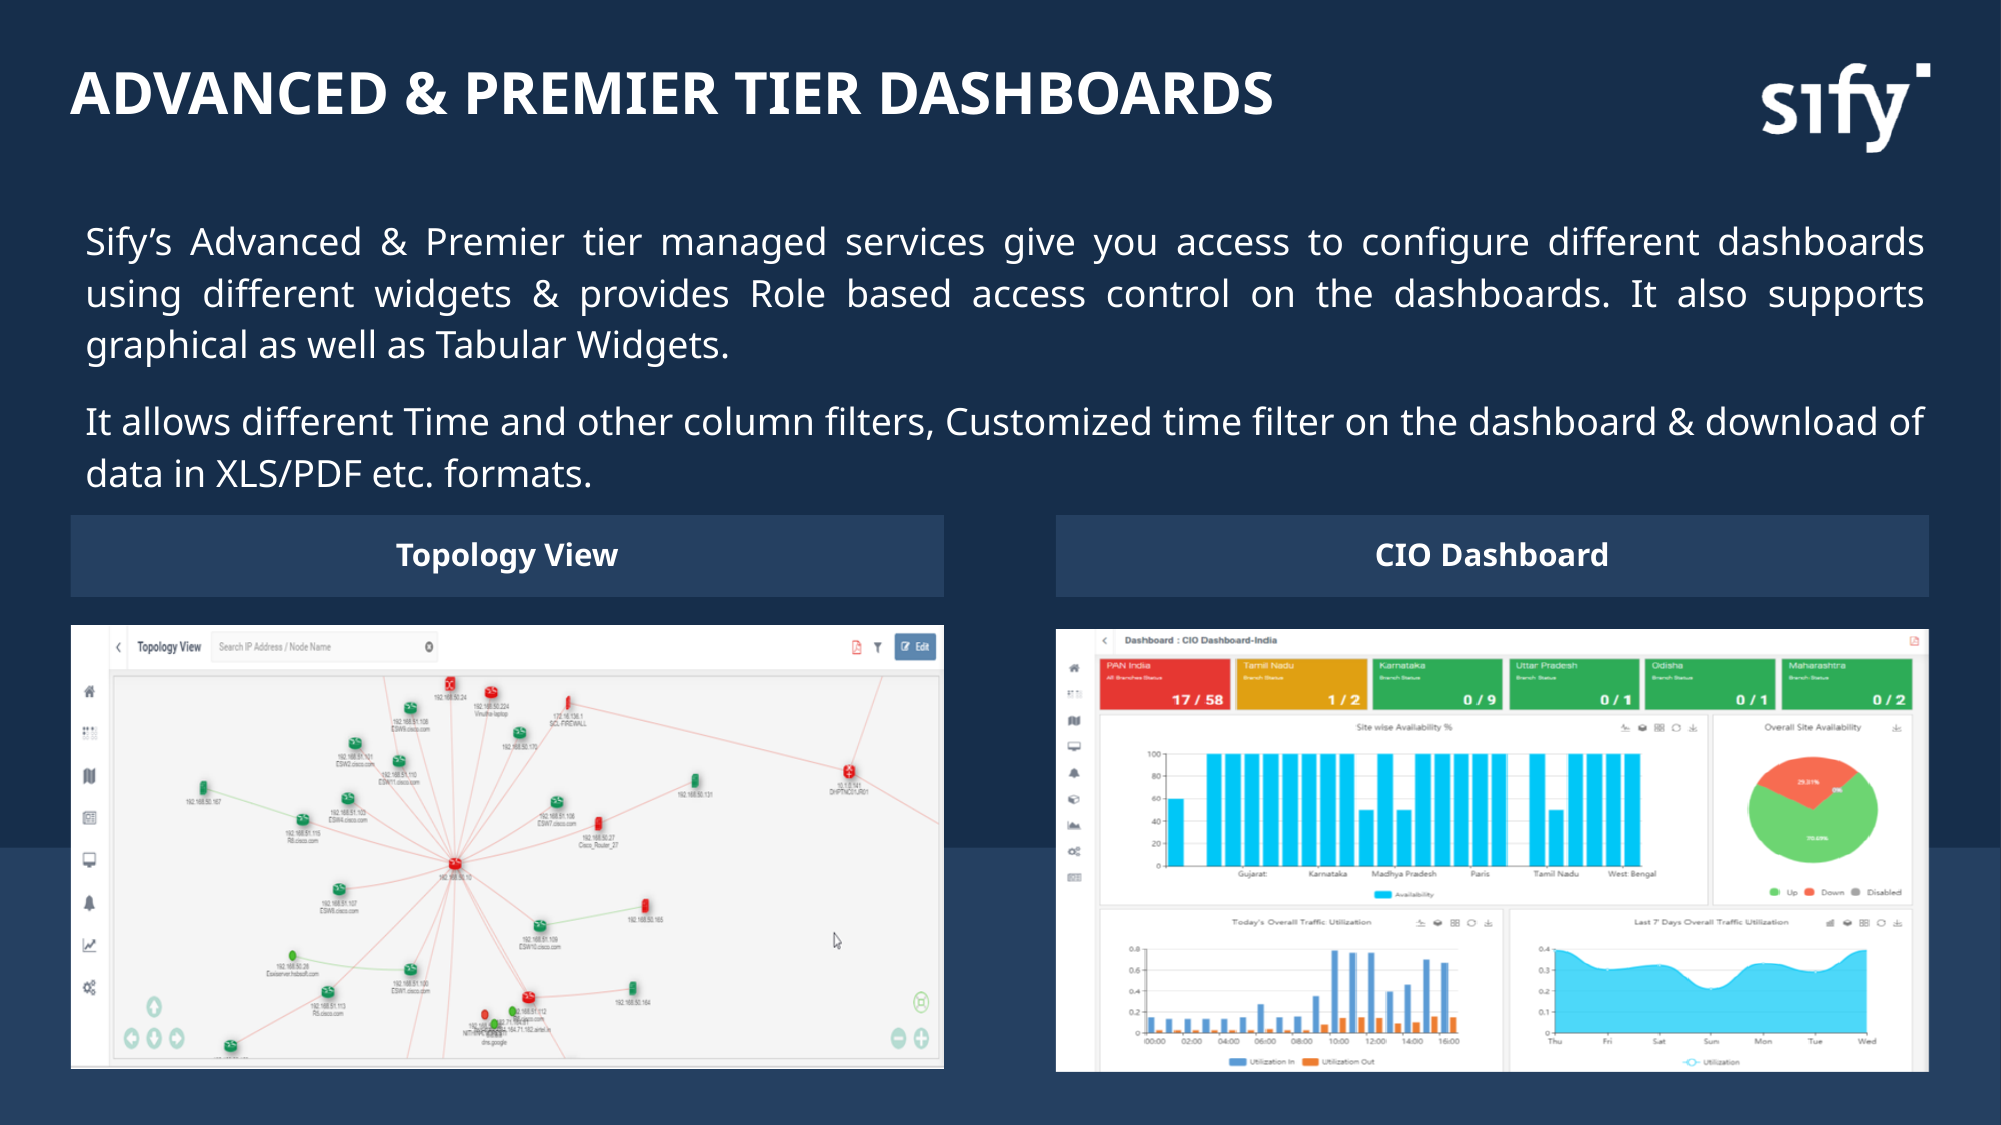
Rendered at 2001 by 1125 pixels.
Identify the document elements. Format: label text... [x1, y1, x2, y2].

picture [70, 625, 945, 1069]
text_box Advanced & Premier Tier Dashboards [70, 46, 1930, 137]
text_box CIO Dashboard [1054, 513, 1931, 599]
text_box [0, 846, 2000, 1125]
text_box Sify’s Advanced & Premier tier managed services give you access to configure different dashboards using different widgets & provides Role based access control on the dashboards. It also supports graphical as well as Tabular Widgets. It allows different Time and other column filters, Customized time filter on the dashboard & download of data in XLS/PDF etc. formats. [70, 203, 1942, 503]
picture [1055, 628, 1930, 1072]
picture [1743, 50, 1942, 164]
text_box Topology View [69, 513, 946, 599]
